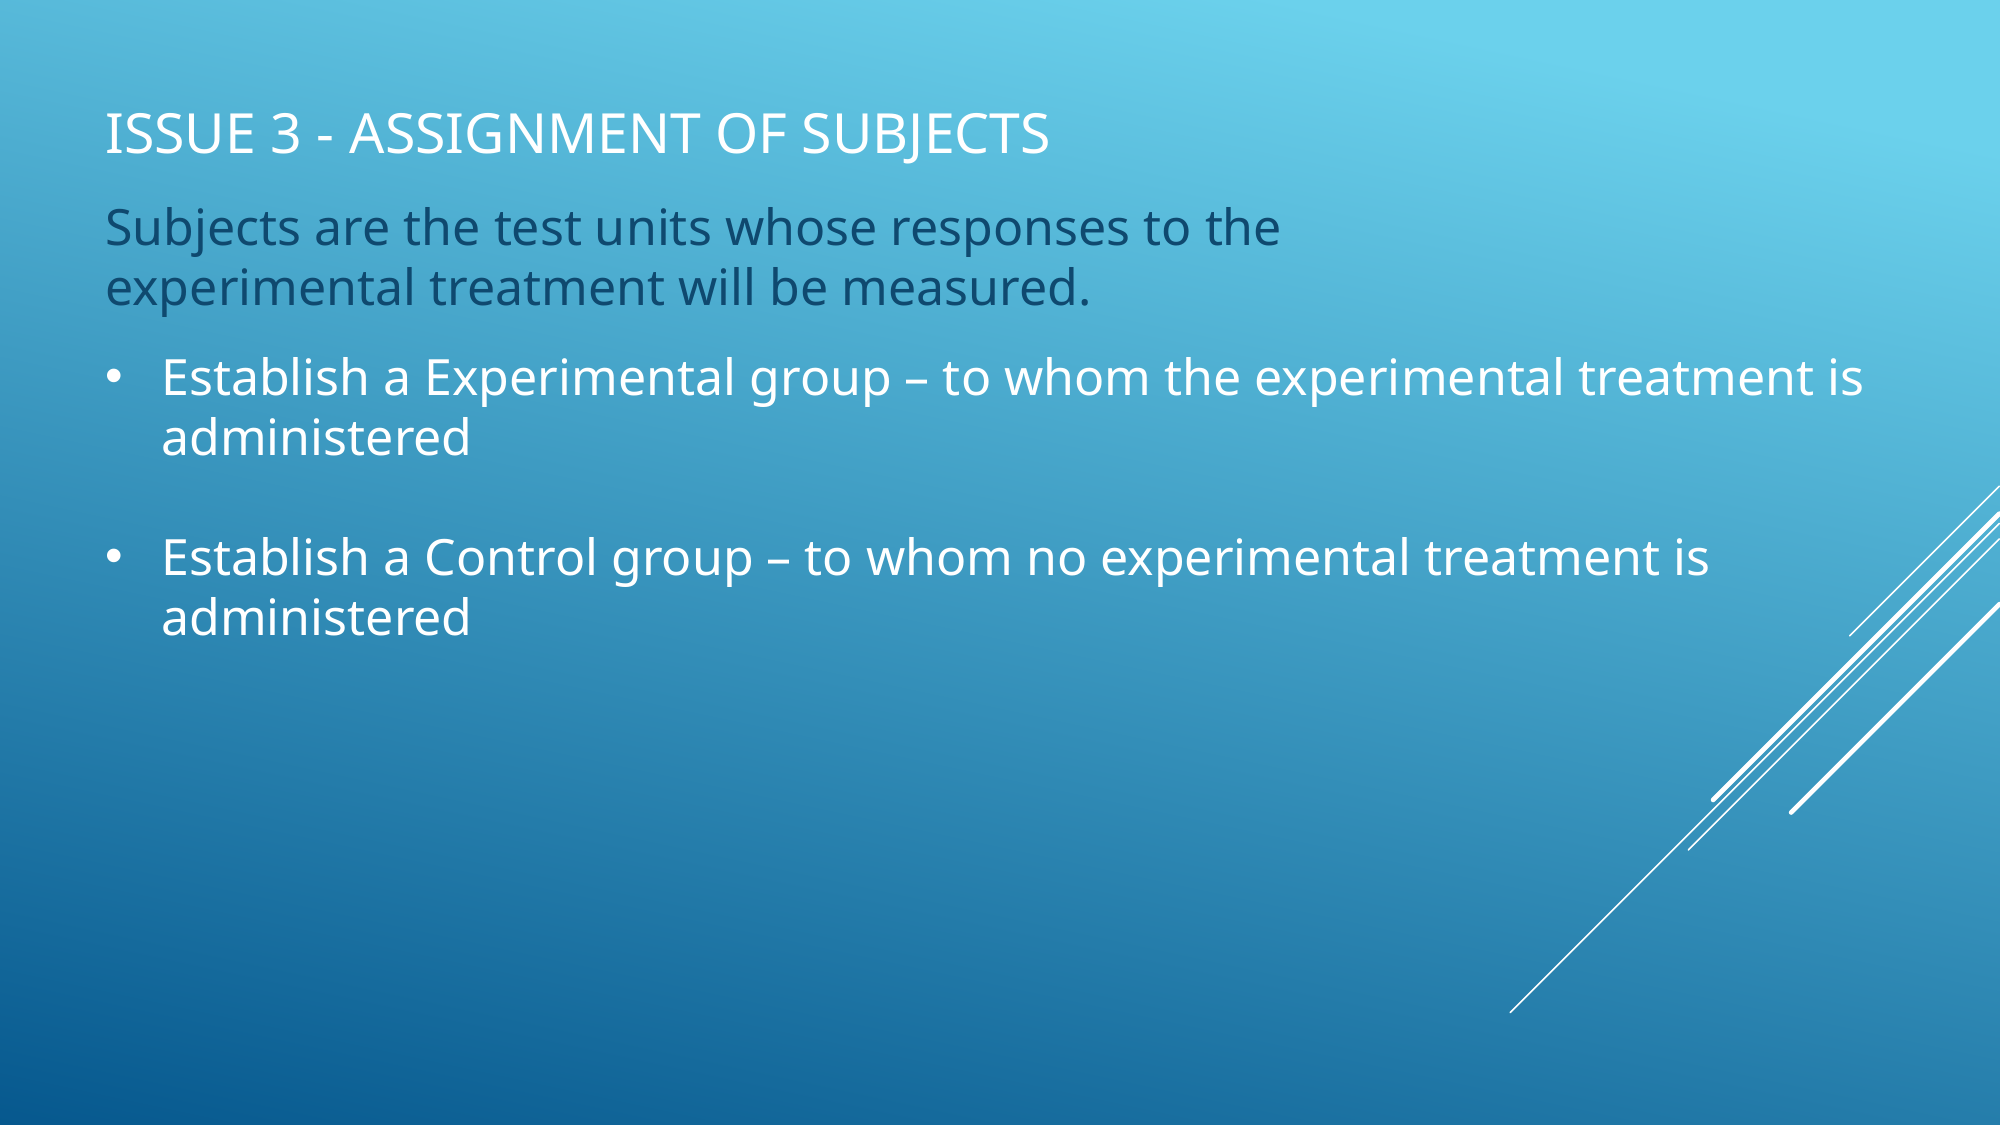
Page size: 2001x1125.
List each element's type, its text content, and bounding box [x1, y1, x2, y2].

list Subjects are the test units whose responses to the experimental treatment will be measured. [90, 0, 1448, 338]
text_box Establish a Experimental group – to whom the experimental treatment is administered Establish a Control group – to whom no experimental treatment is administered [90, 338, 1945, 713]
